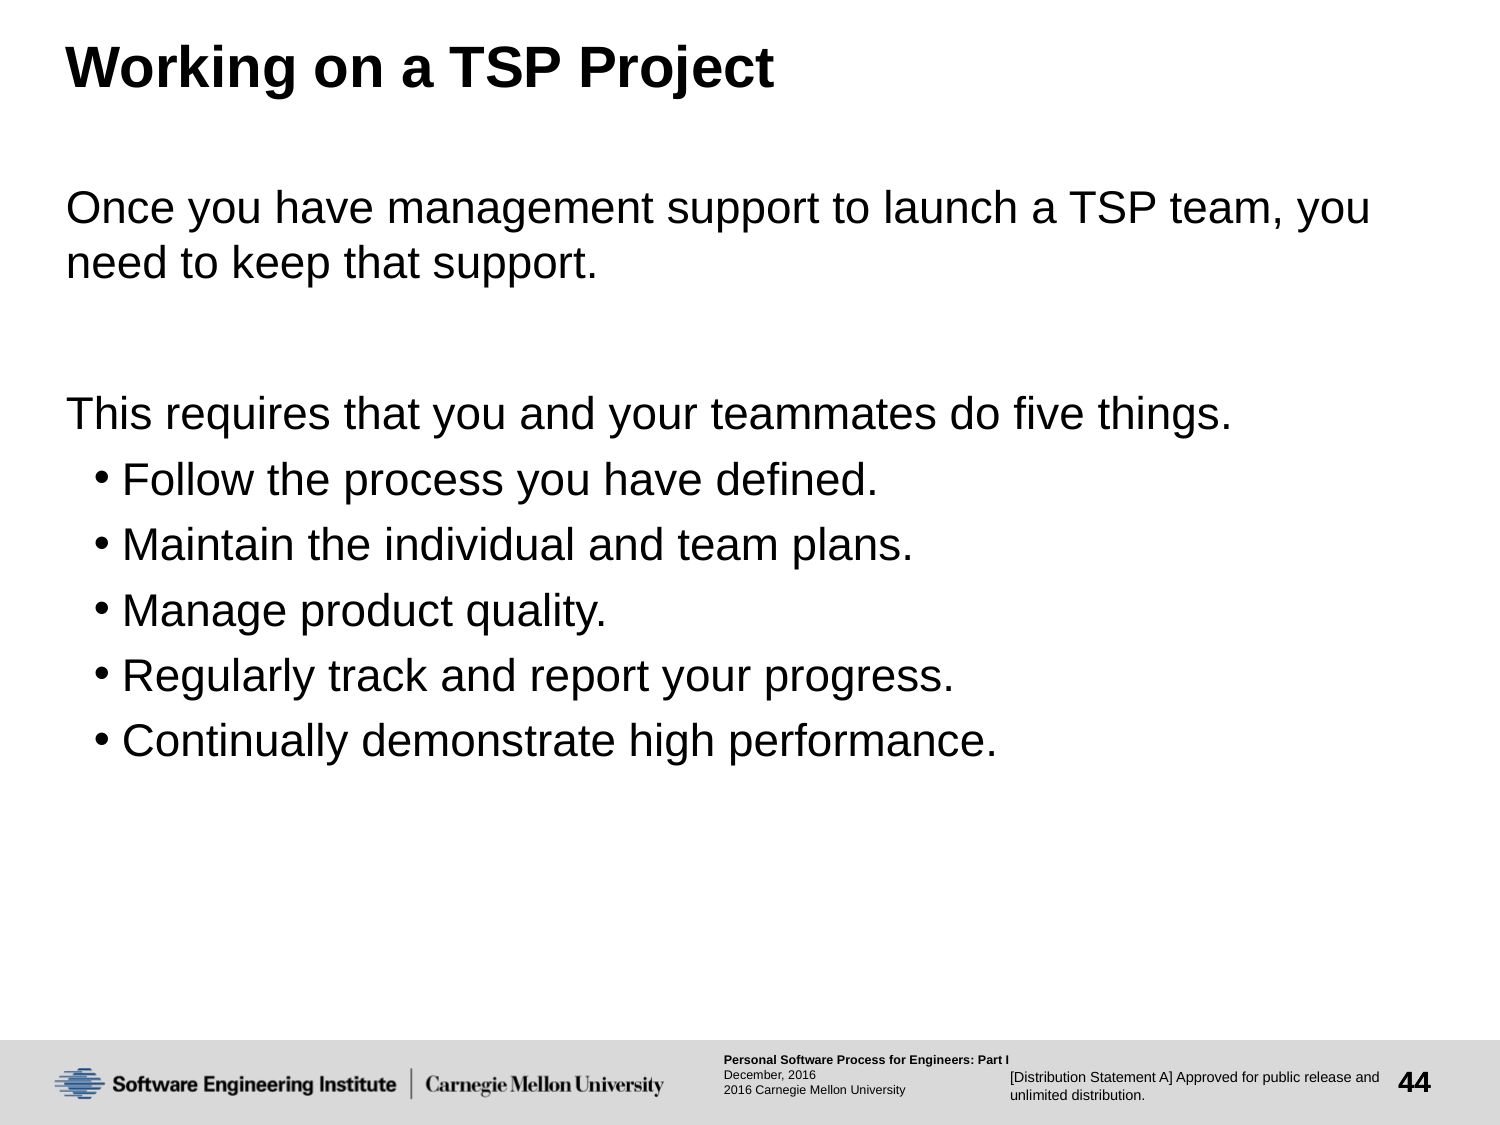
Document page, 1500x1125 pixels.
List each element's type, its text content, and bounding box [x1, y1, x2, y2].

title Working on a TSP Project [65, 37, 1313, 148]
picture [46, 1061, 673, 1104]
list Once you have management support to launch a TSP team, you need to keep that support. This requires that you and your teammates do five things. Follow the process you have defined. Maintain the individual and team plans. Manage product quality. Regularly track and report your progress. Continually demonstrate high performance. [65, 177, 1431, 1000]
